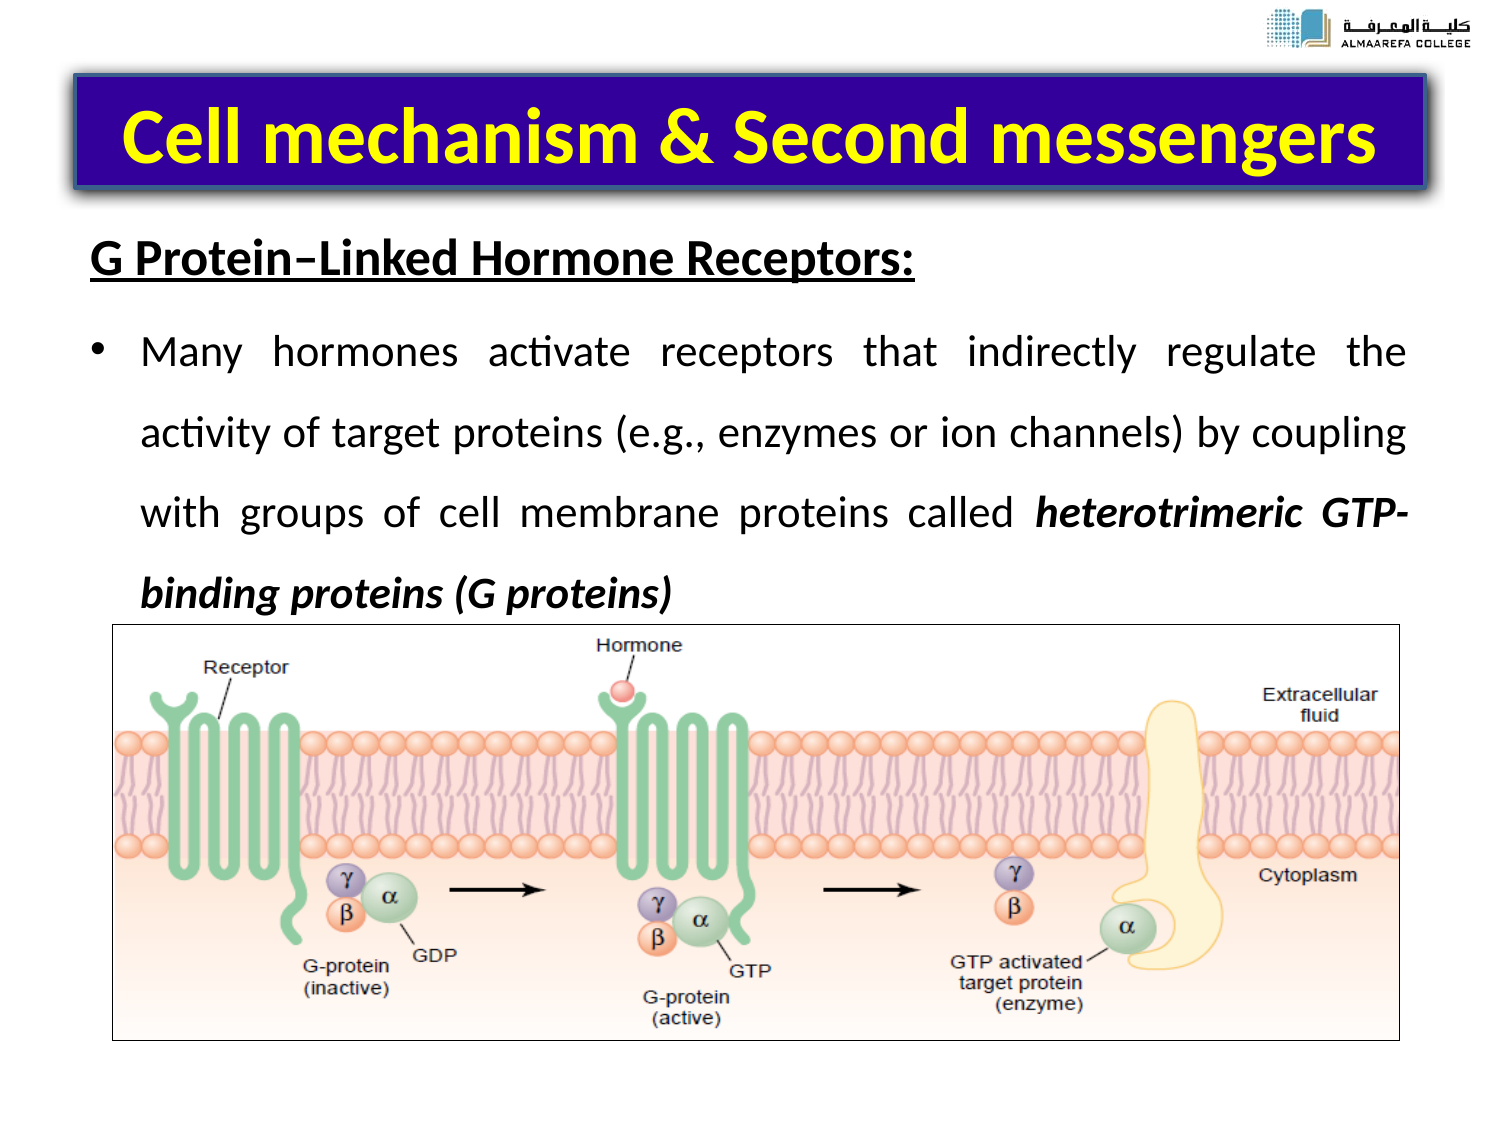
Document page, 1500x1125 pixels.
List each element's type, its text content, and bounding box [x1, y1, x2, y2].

picture [1262, 0, 1475, 65]
picture [112, 624, 1401, 1041]
title Cell mechanism & Second messengers [73, 73, 1427, 190]
list G Protein–Linked Hormone Receptors: Many hormones activate receptors that indirectly regulate the activity of target proteins (e.g., enzymes or ion channels) by coupling with groups of cell membrane proteins called heterotrimeric GTP-binding proteins (G proteins) [75, 215, 1425, 638]
